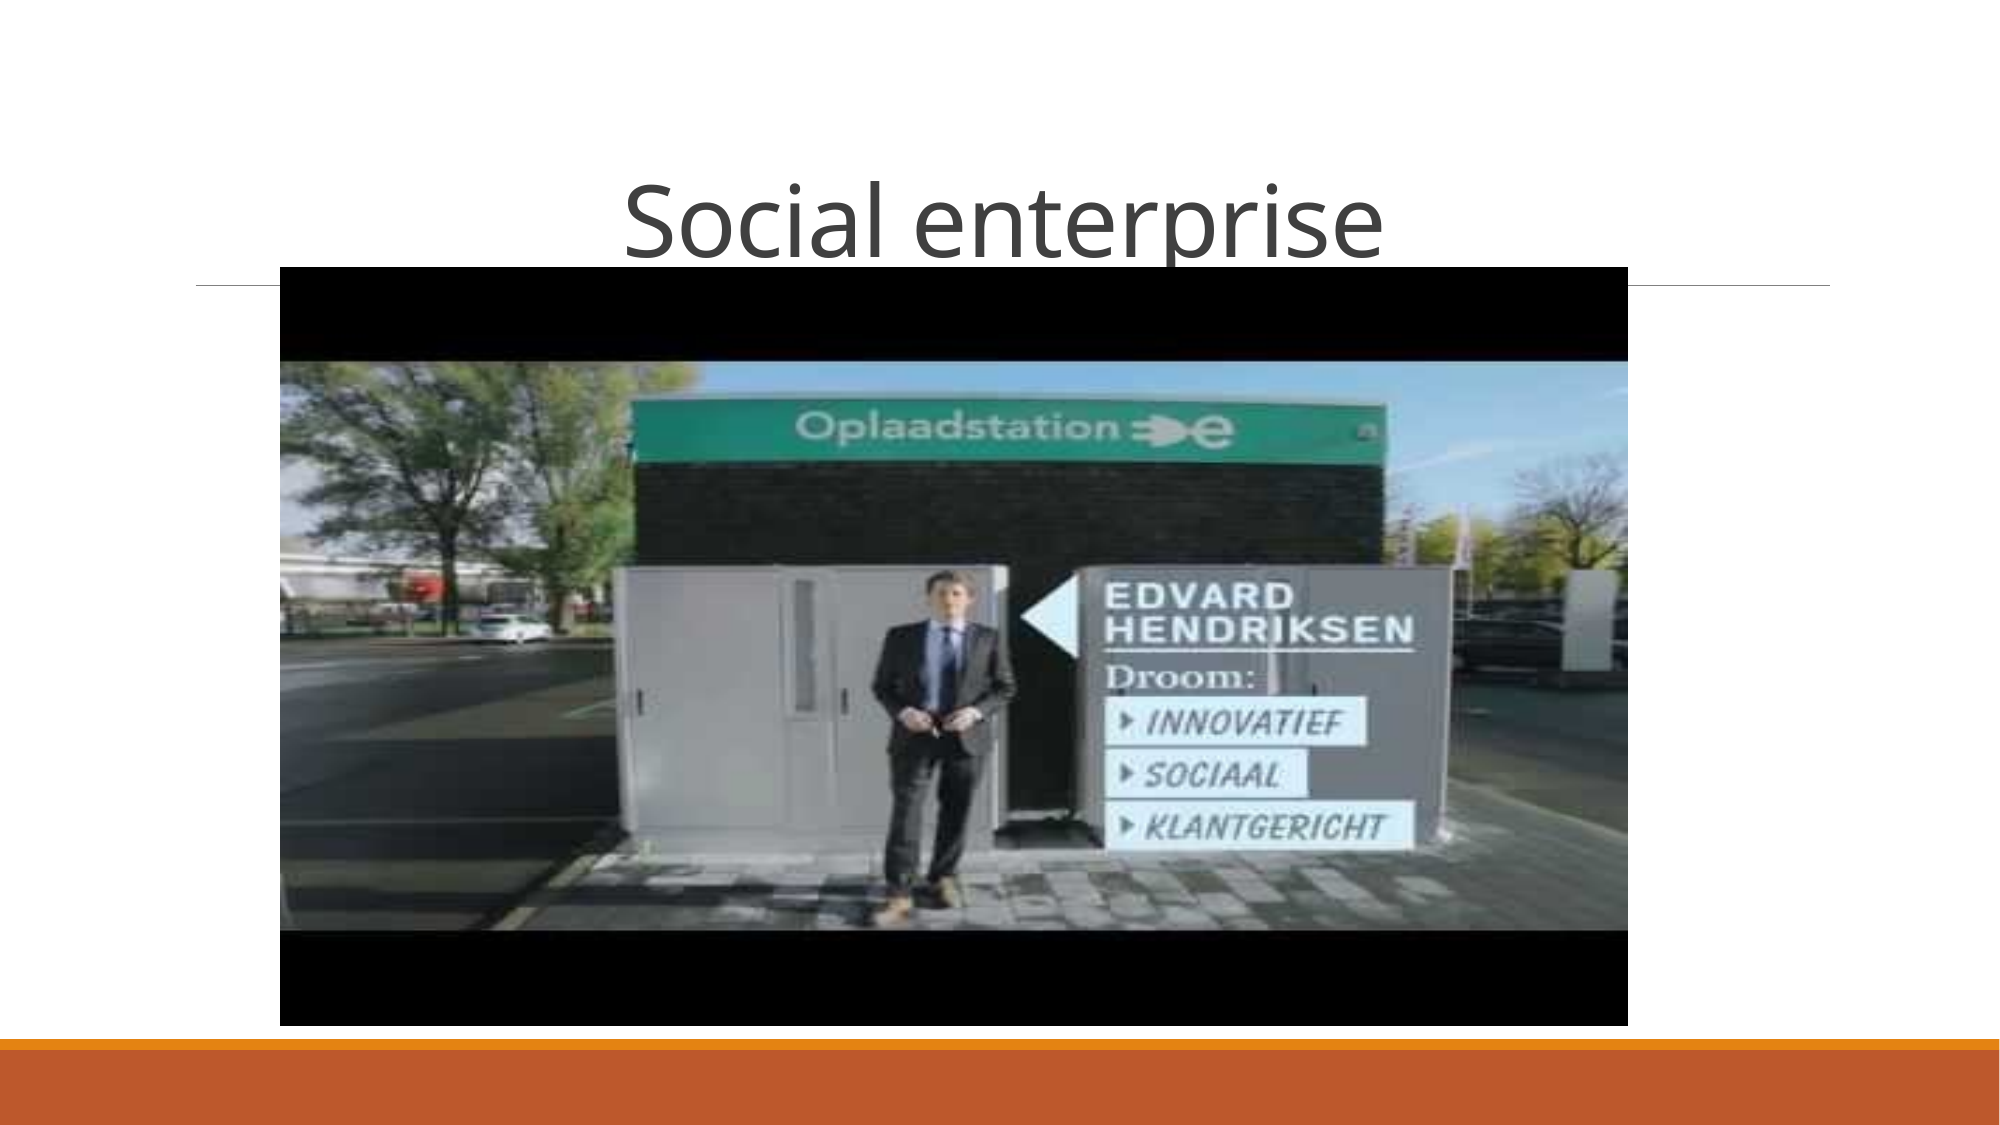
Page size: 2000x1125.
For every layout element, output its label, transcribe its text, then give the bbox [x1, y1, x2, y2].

title Social enterprise [179, 47, 1830, 285]
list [278, 266, 1630, 1027]
